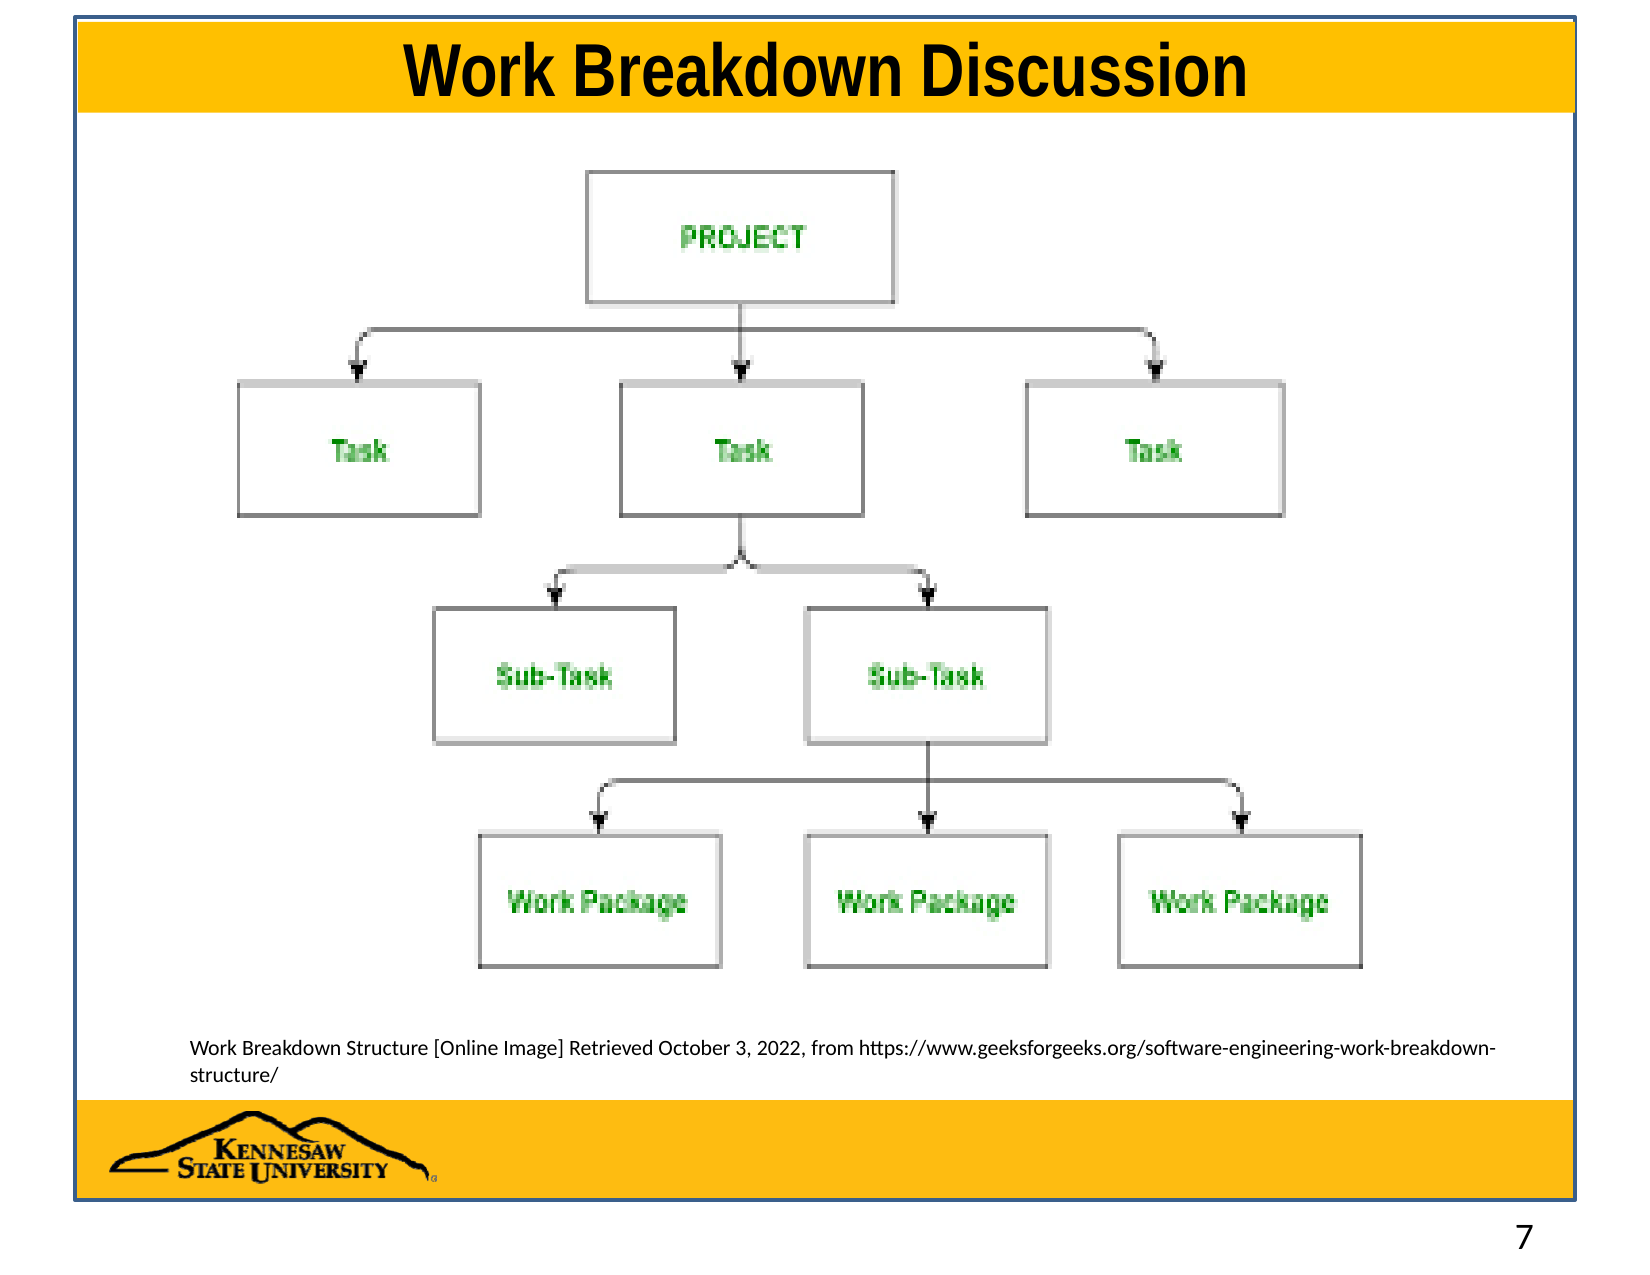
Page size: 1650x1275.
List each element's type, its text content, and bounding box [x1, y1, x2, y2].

title Work Breakdown Discussion [77, 21, 1575, 113]
picture [237, 170, 1363, 970]
text_box Work Breakdown Structure [Online Image] Retrieved October 3, 2022, from https://www.geeksforgeeks.org/software-engineering-work-breakdown-structure/ [174, 1026, 1536, 1094]
picture [108, 1111, 437, 1184]
